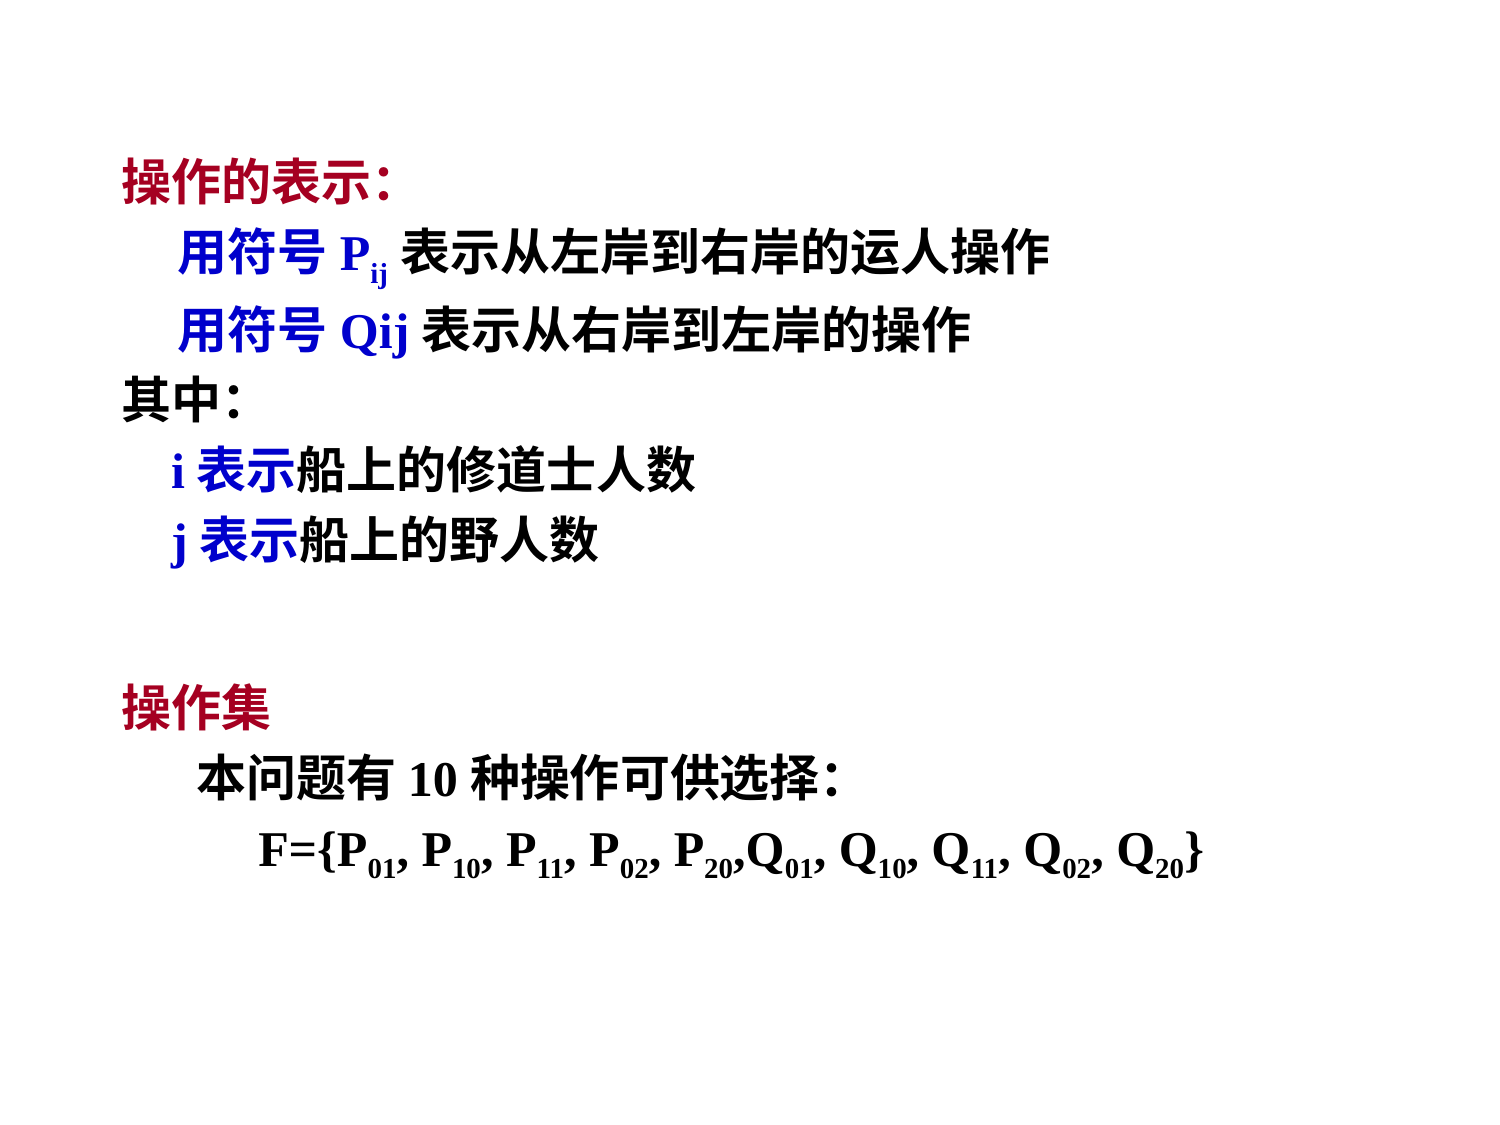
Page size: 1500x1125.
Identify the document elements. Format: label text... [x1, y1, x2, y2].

text_box 操作的表示： 用符号Pij表示从左岸到右岸的运人操作 用符号Qij表示从右岸到左岸的操作 其中： i表示船上的修道士人数 j表示船上的野人数 操作集 本问题有10种操作可供选择： F={P01, P10, P11, P02, P20,Q01, Q10, Q11, Q02, Q20} [106, 143, 1353, 1032]
